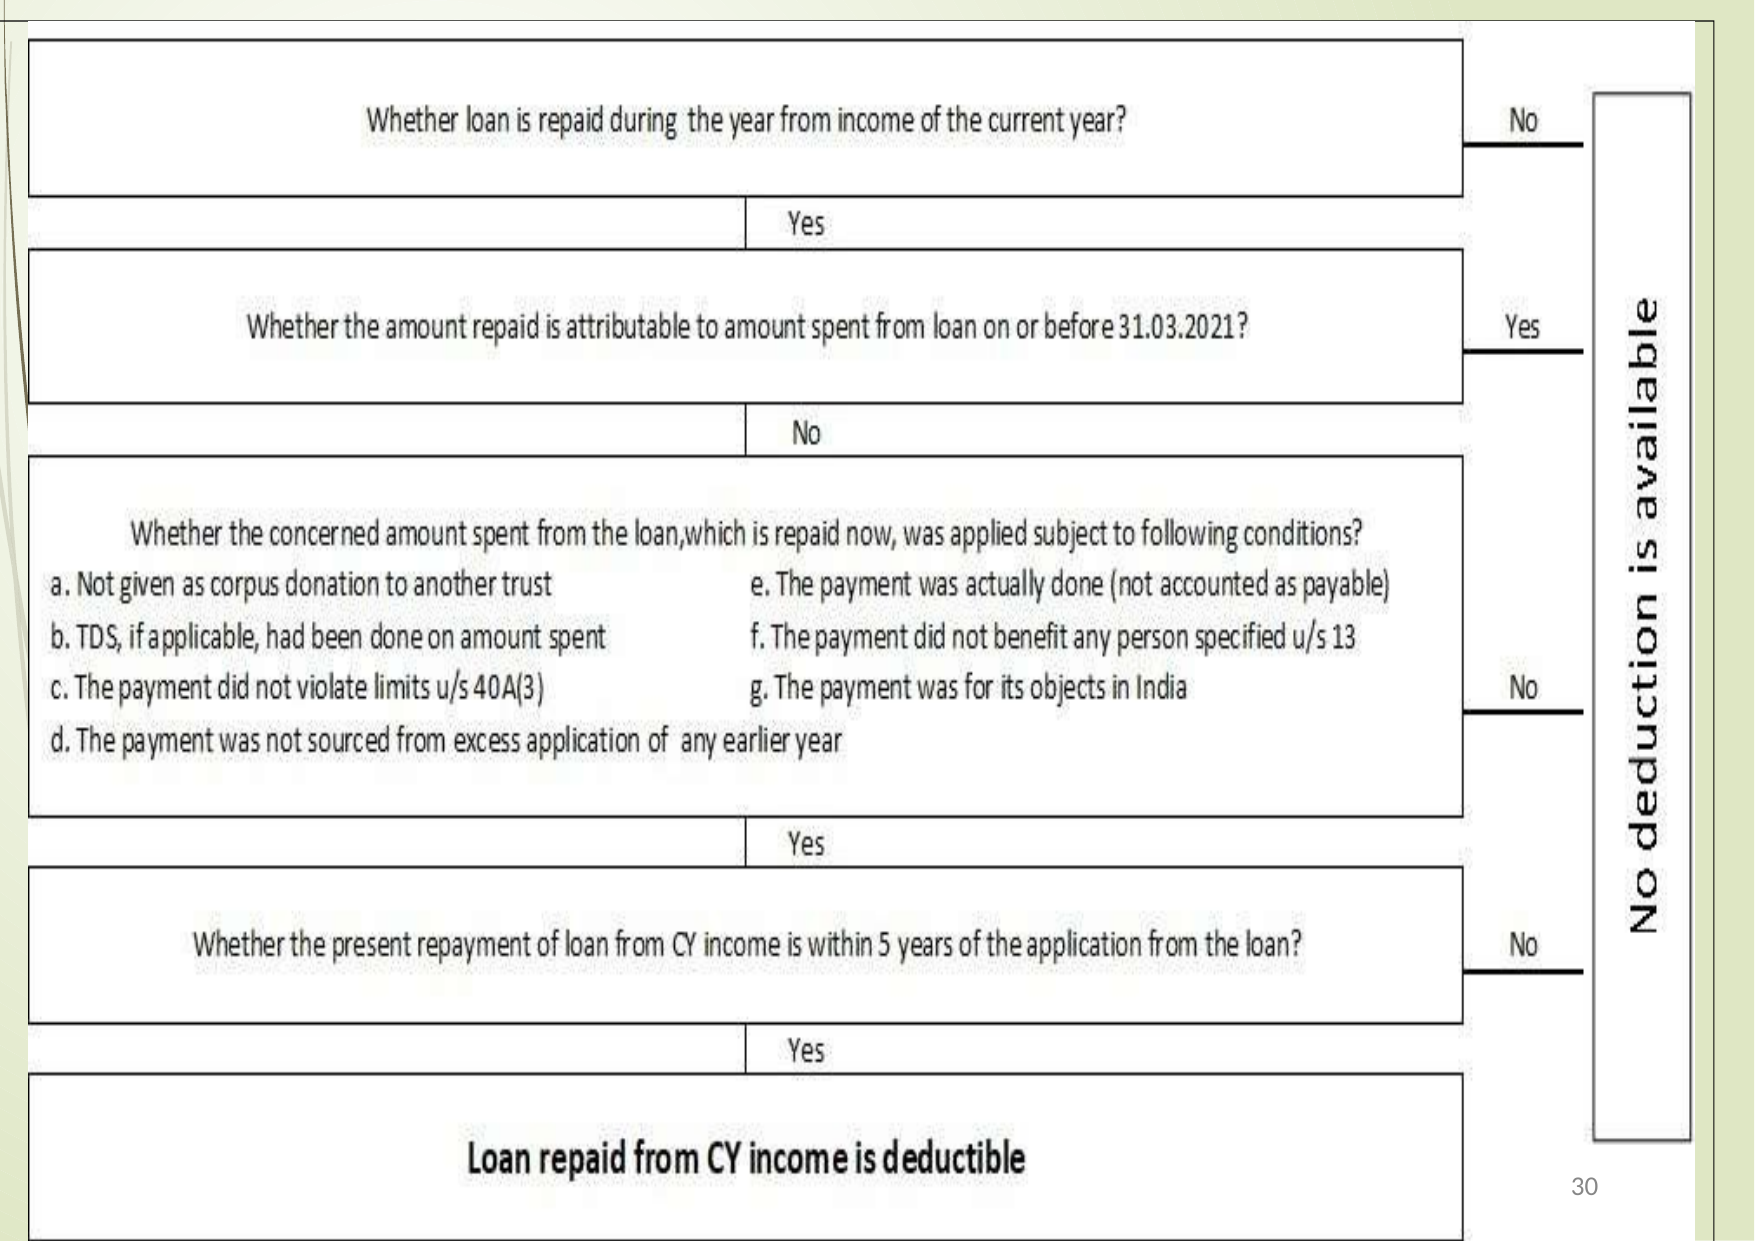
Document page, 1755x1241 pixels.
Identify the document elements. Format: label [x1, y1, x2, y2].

text_box [0, 19, 1715, 1241]
